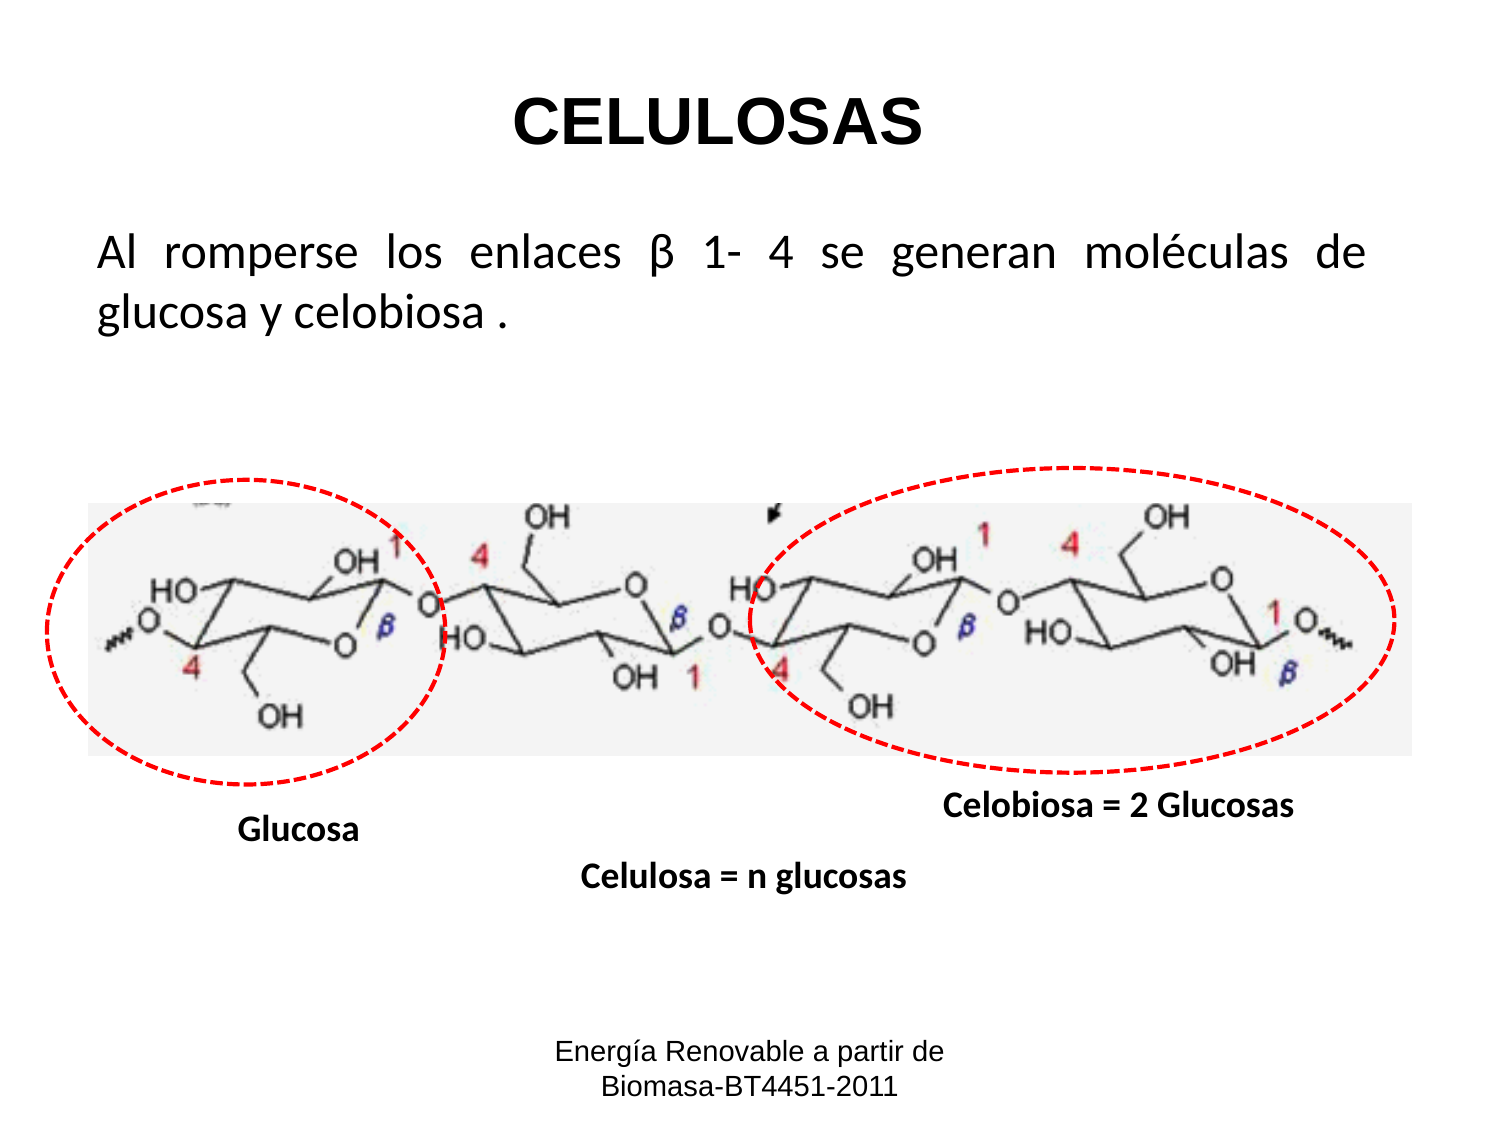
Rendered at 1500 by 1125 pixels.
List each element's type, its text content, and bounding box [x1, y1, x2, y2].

footer Energía Renovable a partir de Biomasa-BT4451-2011 [512, 1024, 988, 1103]
text_box CELULOSAS [82, 70, 1394, 165]
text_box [0, 479, 598, 858]
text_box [602, 503, 744, 756]
text_box Celulosa = n glucosas [445, 843, 1043, 904]
text_box Al romperse los enlaces β 1- 4 se generan moléculas de glucosa y celobiosa . [82, 210, 1383, 501]
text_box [749, 467, 1419, 834]
